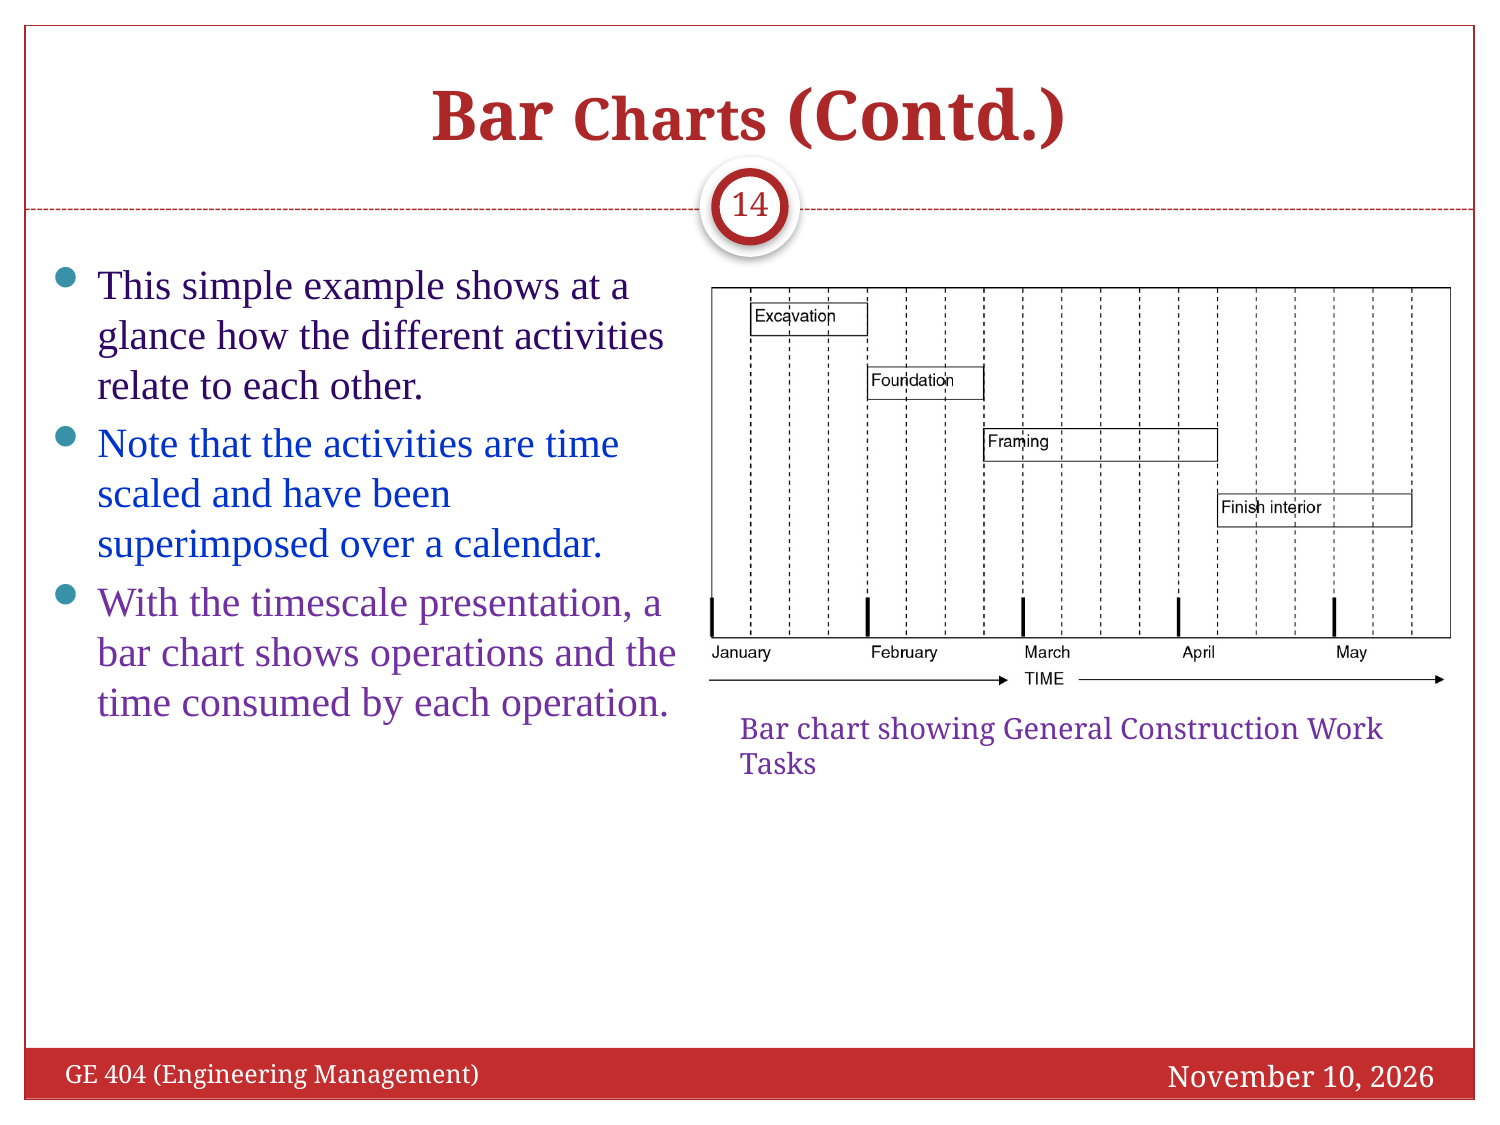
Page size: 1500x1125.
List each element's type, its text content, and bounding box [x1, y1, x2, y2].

title Bar Charts (Contd.) [49, 37, 1450, 162]
list This simple example shows at a glance how the different activities relate to each other. Note that the activities are time scaled and have been superimposed over a calendar. With the timescale presentation, a bar chart shows operations and the time consumed by each operation. [37, 249, 701, 868]
slide_number 14 [712, 169, 788, 243]
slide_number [950, 1050, 1450, 1111]
footer GE 404 (Engineering Management) [50, 1051, 638, 1112]
text_box Bar chart showing General Construction Work Tasks [724, 703, 1475, 788]
picture [709, 287, 1451, 689]
